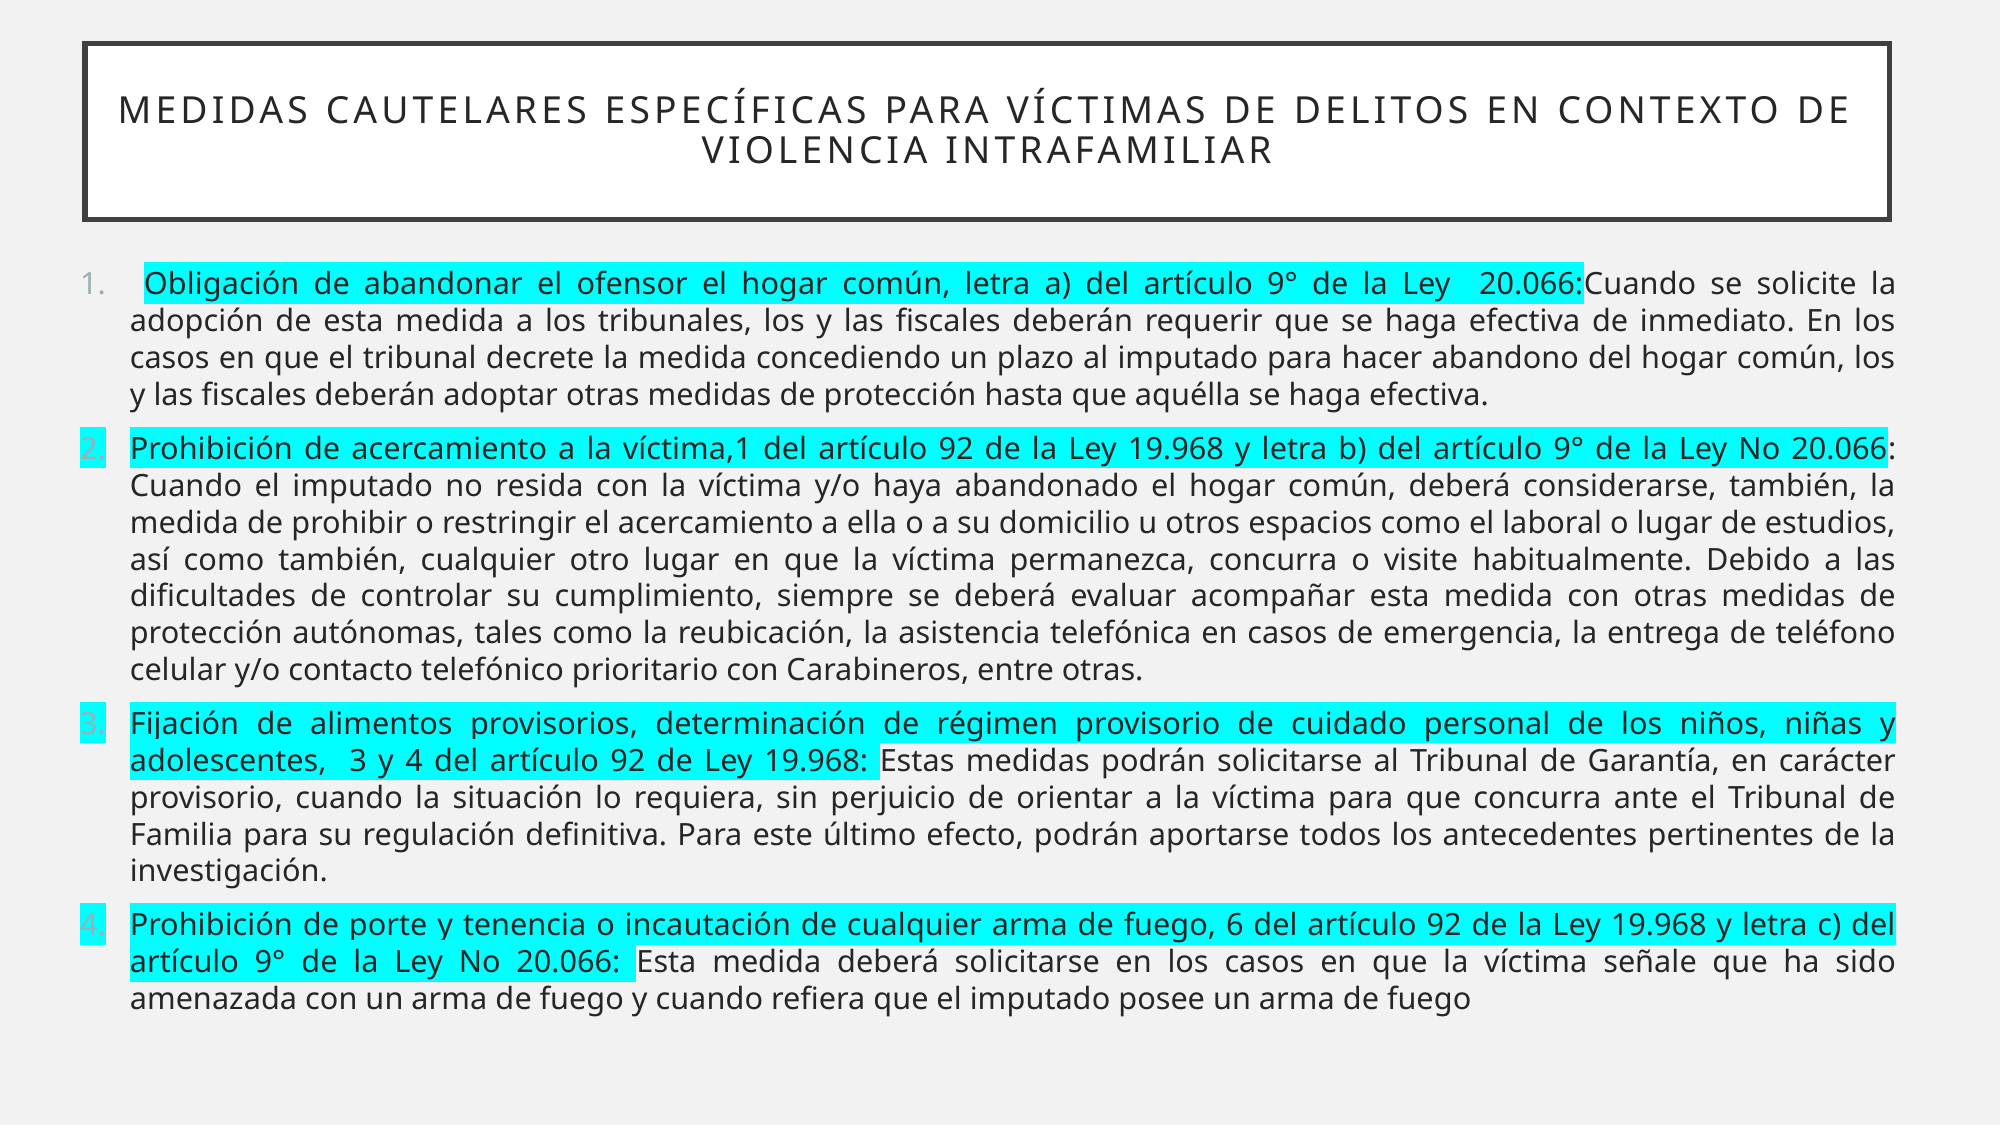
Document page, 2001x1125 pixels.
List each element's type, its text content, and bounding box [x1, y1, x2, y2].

title Medidas cautelares específicas para víctimas de delitos en contexto de violencia intrafamiliar [82, 41, 1892, 222]
list Obligación de abandonar el ofensor el hogar común, letra a) del artículo 9° de la Ley 20.066:Cuando se solicite la adopción de esta medida a los tribunales, los y las fiscales deberán requerir que se haga efectiva de inmediato. En los casos en que el tribunal decrete la medida concediendo un plazo al imputado para hacer abandono del hogar común, los y las fiscales deberán adoptar otras medidas de protección hasta que aquélla se haga efectiva. Prohibición de acercamiento a la víctima,1 del artículo 92 de la Ley 19.968 y letra b) del artículo 9° de la Ley No 20.066: Cuando el imputado no resida con la víctima y/o haya abandonado el hogar común, deberá considerarse, también, la medida de prohibir o restringir el acercamiento a ella o a su domicilio u otros espacios como el laboral o lugar de estudios, así como también, cualquier otro lugar en que la víctima permanezca, concurra o visite habitualmente. Debido a las dificultades de controlar su cumplimiento, siempre se deberá evaluar acompañar esta medida con otras medidas de protección autónomas, tales como la reubicación, la asistencia telefónica en casos de emergencia, la entrega de teléfono celular y/o contacto telefónico prioritario con Carabineros, entre otras. Fijación de alimentos provisorios, determinación de régimen provisorio de cuidado personal de los niños, niñas y adolescentes, 3 y 4 del artículo 92 de Ley 19.968: Estas medidas podrán solicitarse al Tribunal de Garantía, en carácter provisorio, cuando la situación lo requiera, sin perjuicio de orientar a la víctima para que concurra ante el Tribunal de Familia para su regulación definitiva. Para este último efecto, podrán aportarse todos los antecedentes pertinentes de la investigación. Prohibición de porte y tenencia o incautación de cualquier arma de fuego, 6 del artículo 92 de la Ley 19.968 y letra c) del artículo 9° de la Ley No 20.066: Esta medida deberá solicitarse en los casos en que la víctima señale que ha sido amenazada con un arma de fuego y cuando refiera que el imputado posee un arma de fuego [64, 256, 1912, 1030]
